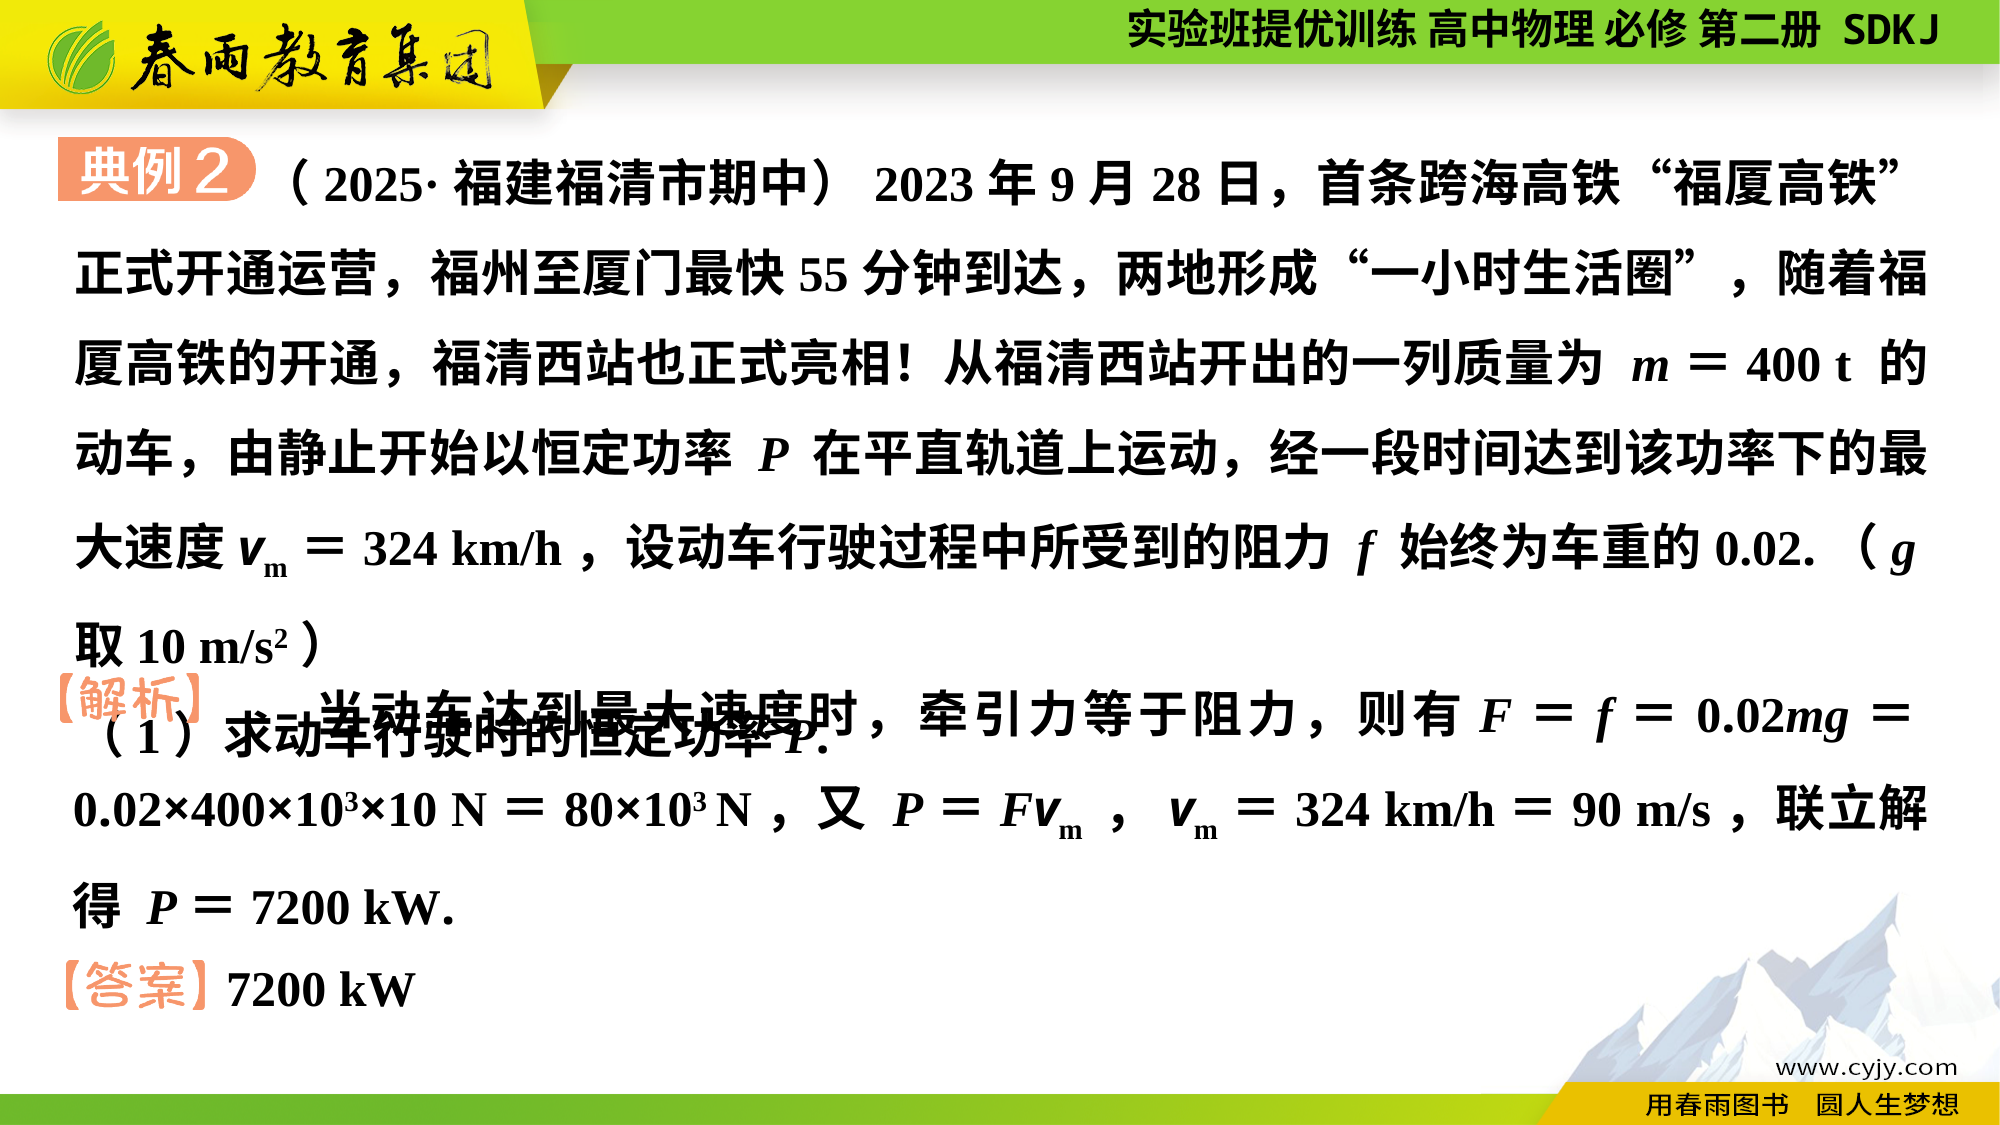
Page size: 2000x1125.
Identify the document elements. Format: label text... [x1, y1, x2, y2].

picture [0, 0, 2000, 1125]
list （2025·福建福清市期中）2023年9月28日，首条跨海高铁“福厦高铁”正式开通运营，福州至厦门最快55分钟到达，两地形成“一小时生活圈”，随着福厦高铁的开通，福清西站也正式亮相！从福清西站开出的一列质量为 m＝400 t 的动车，由静止开始以恒定功率 P 在平直轨道上运动，经一段时间达到该功率下的最大速度vm＝324 km/h，设动车行驶过程中所受到的阻力 f 始终为车重的0.02.（g取10 m/s2） （1）求动车行驶时的恒定功率P. [59, 113, 1944, 645]
text_box 当动车达到最大速度时，牵引力等于阻力，则有F＝f＝0.02mg＝0.02×400×103×10 N＝80×103 N，又 P＝Fvm ，vm＝324 km/h＝90 m/s，联立解得 P＝7200 kW. [58, 645, 1944, 943]
text_box 7200 kW [211, 949, 432, 1025]
